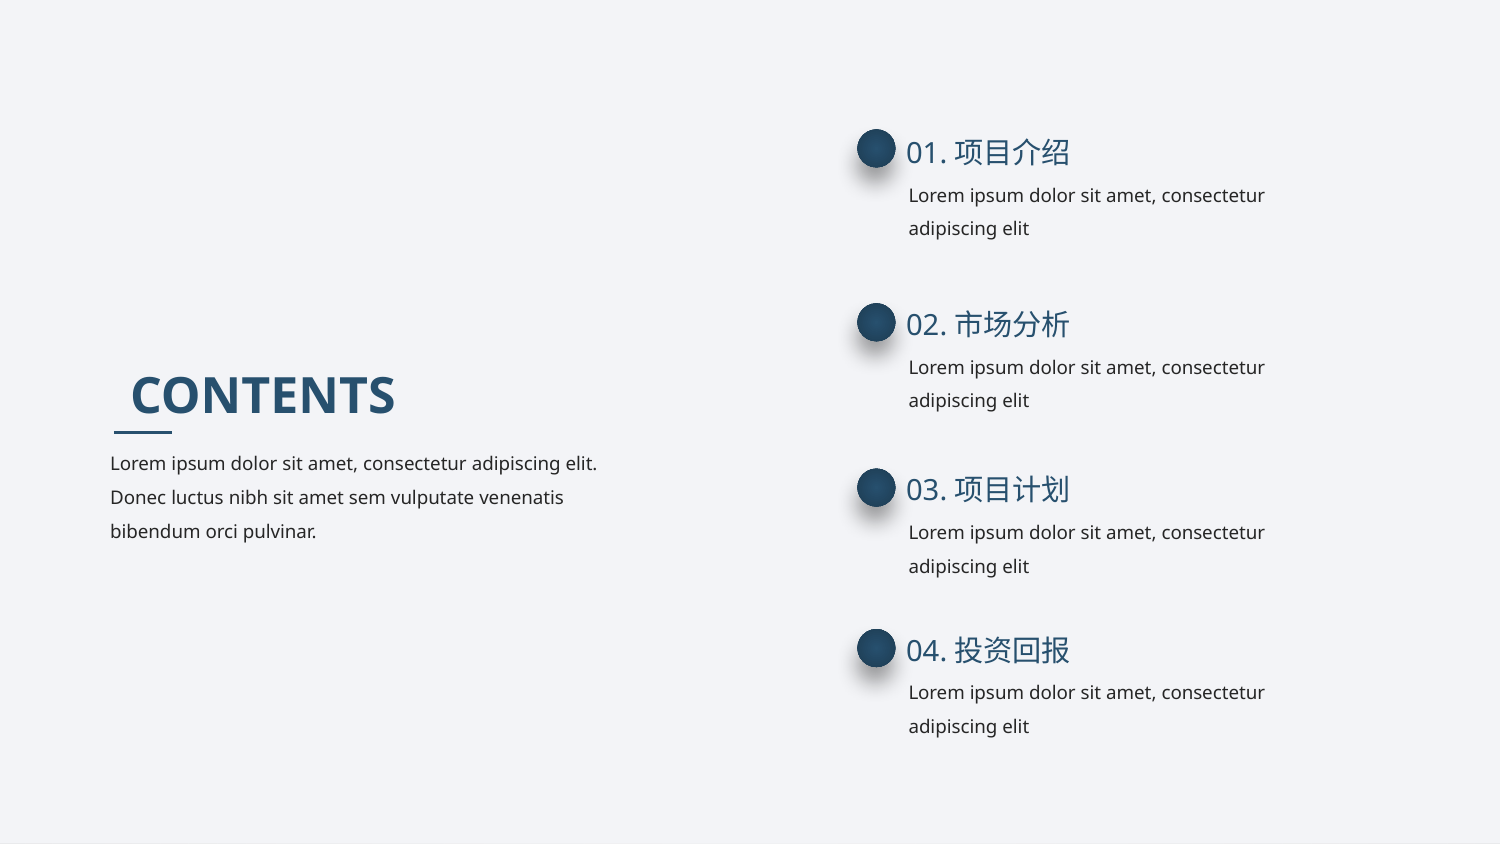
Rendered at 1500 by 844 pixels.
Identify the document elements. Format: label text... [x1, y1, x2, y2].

text_box Lorem ipsum dolor sit amet, consectetur adipiscing elit [893, 164, 1304, 247]
text_box 01.项目介绍 [891, 126, 1086, 177]
text_box [856, 467, 891, 508]
text_box Lorem ipsum dolor sit amet, consectetur adipiscing elit [893, 662, 1304, 745]
text_box CONTENTS [115, 355, 411, 431]
text_box [856, 302, 891, 343]
text_box Lorem ipsum dolor sit amet, consectetur adipiscing elit [893, 502, 1304, 585]
text_box [856, 628, 891, 669]
text_box Lorem ipsum dolor sit amet, consectetur adipiscing elit [893, 336, 1304, 419]
text_box 02.市场分析 [891, 299, 1086, 349]
text_box Lorem ipsum dolor sit amet, consectetur adipiscing elit. Donec luctus nibh sit amet sem vulputate venenatis bibendum orci pulvinar. [95, 433, 649, 550]
text_box 04.投资回报 [891, 624, 1086, 675]
text_box [856, 128, 891, 169]
text_box 03.项目计划 [891, 464, 1086, 514]
